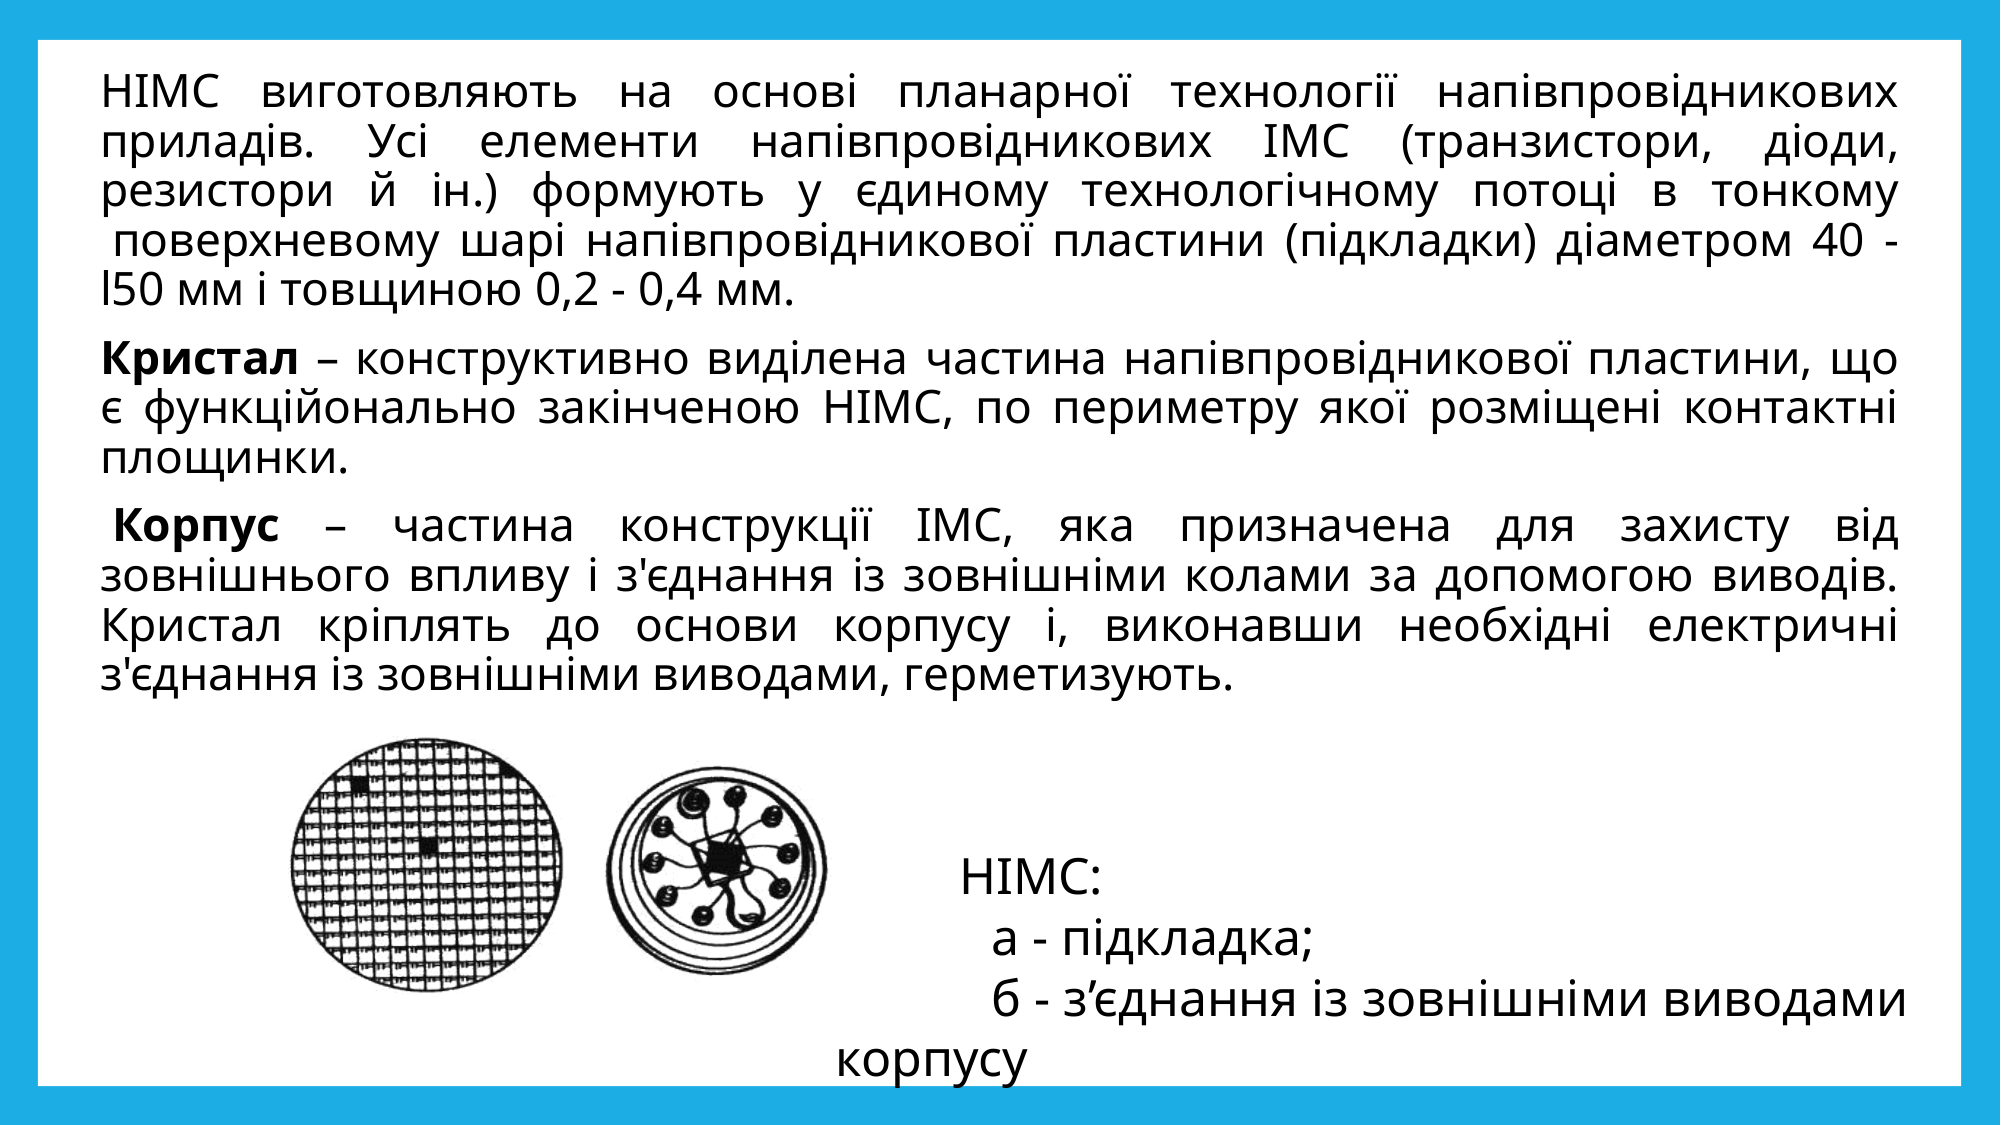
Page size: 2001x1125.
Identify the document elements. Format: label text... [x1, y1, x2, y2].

picture [288, 736, 832, 997]
list НІМС виготовляють на основі планарної технології напівпровідникових приладів. Усі елементи напівпровідникових ІМС (транзистори, діоди, резистори й ін.) формують у єдиному технологічному потоці в тонкому поверхневому шарі напівпровідникової пластини (підкладки) діаметром 40 - l50 мм і товщиною 0,2 - 0,4 мм. Кристал – конструктивно виділена частина напівпровідникової пластини, що є функційонально закінченою НІМС, по периметру якої розміщені контактні площинки. Корпус – частина конструкції ІМС, яка призначена для захисту від зовнішнього впливу і з'єднання із зовнішніми колами за допомогою виводів. Кристал кріплять до основи корпусу і, виконавши необхідні електричні з'єднання із зовнішніми виводами, герметизують. [78, 60, 1915, 800]
text_box НІМС: а - підкладка; б - з’єднання із зовнішніми виводами корпусу а б [500, 837, 2000, 1095]
